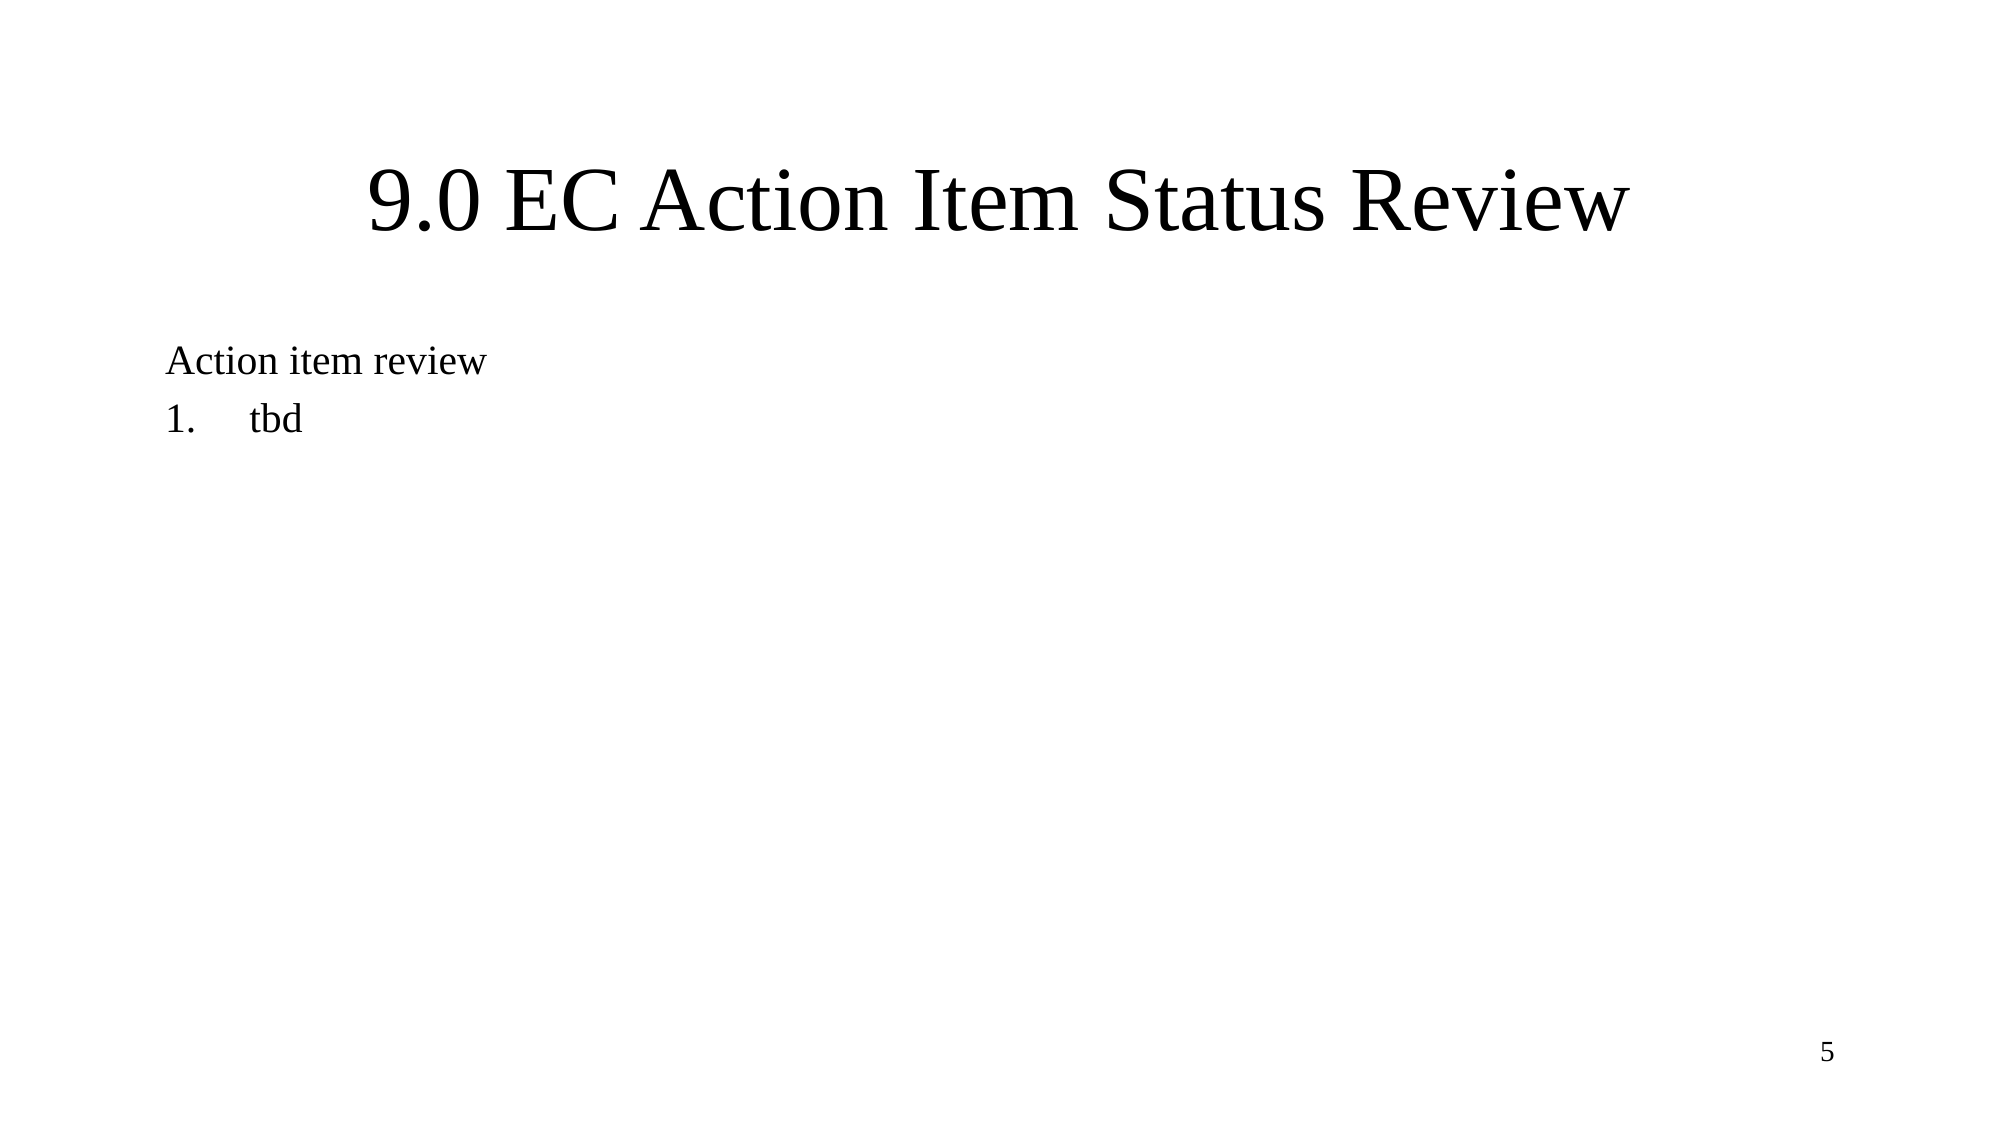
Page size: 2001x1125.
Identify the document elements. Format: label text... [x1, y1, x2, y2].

slide_number 5 [1433, 1024, 1851, 1101]
list Action item review tbd [149, 324, 1851, 1001]
title 9.0 EC Action Item Status Review [149, 99, 1851, 288]
